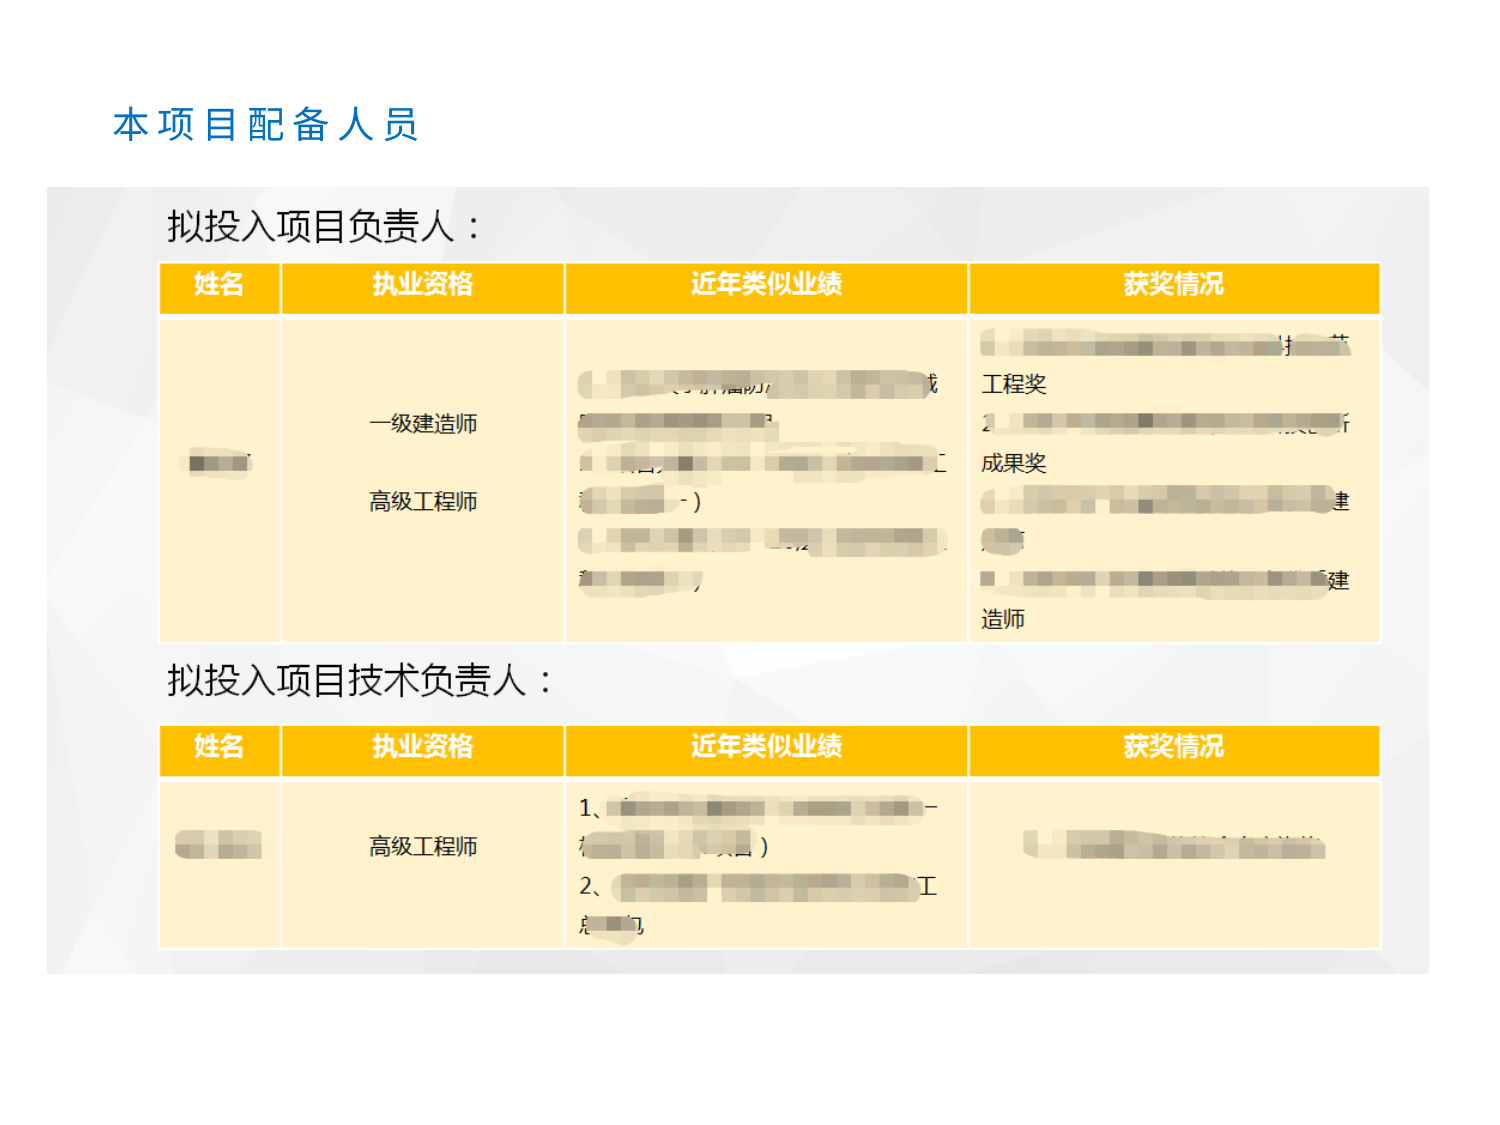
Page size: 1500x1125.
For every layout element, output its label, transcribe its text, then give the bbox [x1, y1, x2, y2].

picture [46, 187, 1430, 975]
text_box 本项目配备人员 [97, 93, 435, 154]
